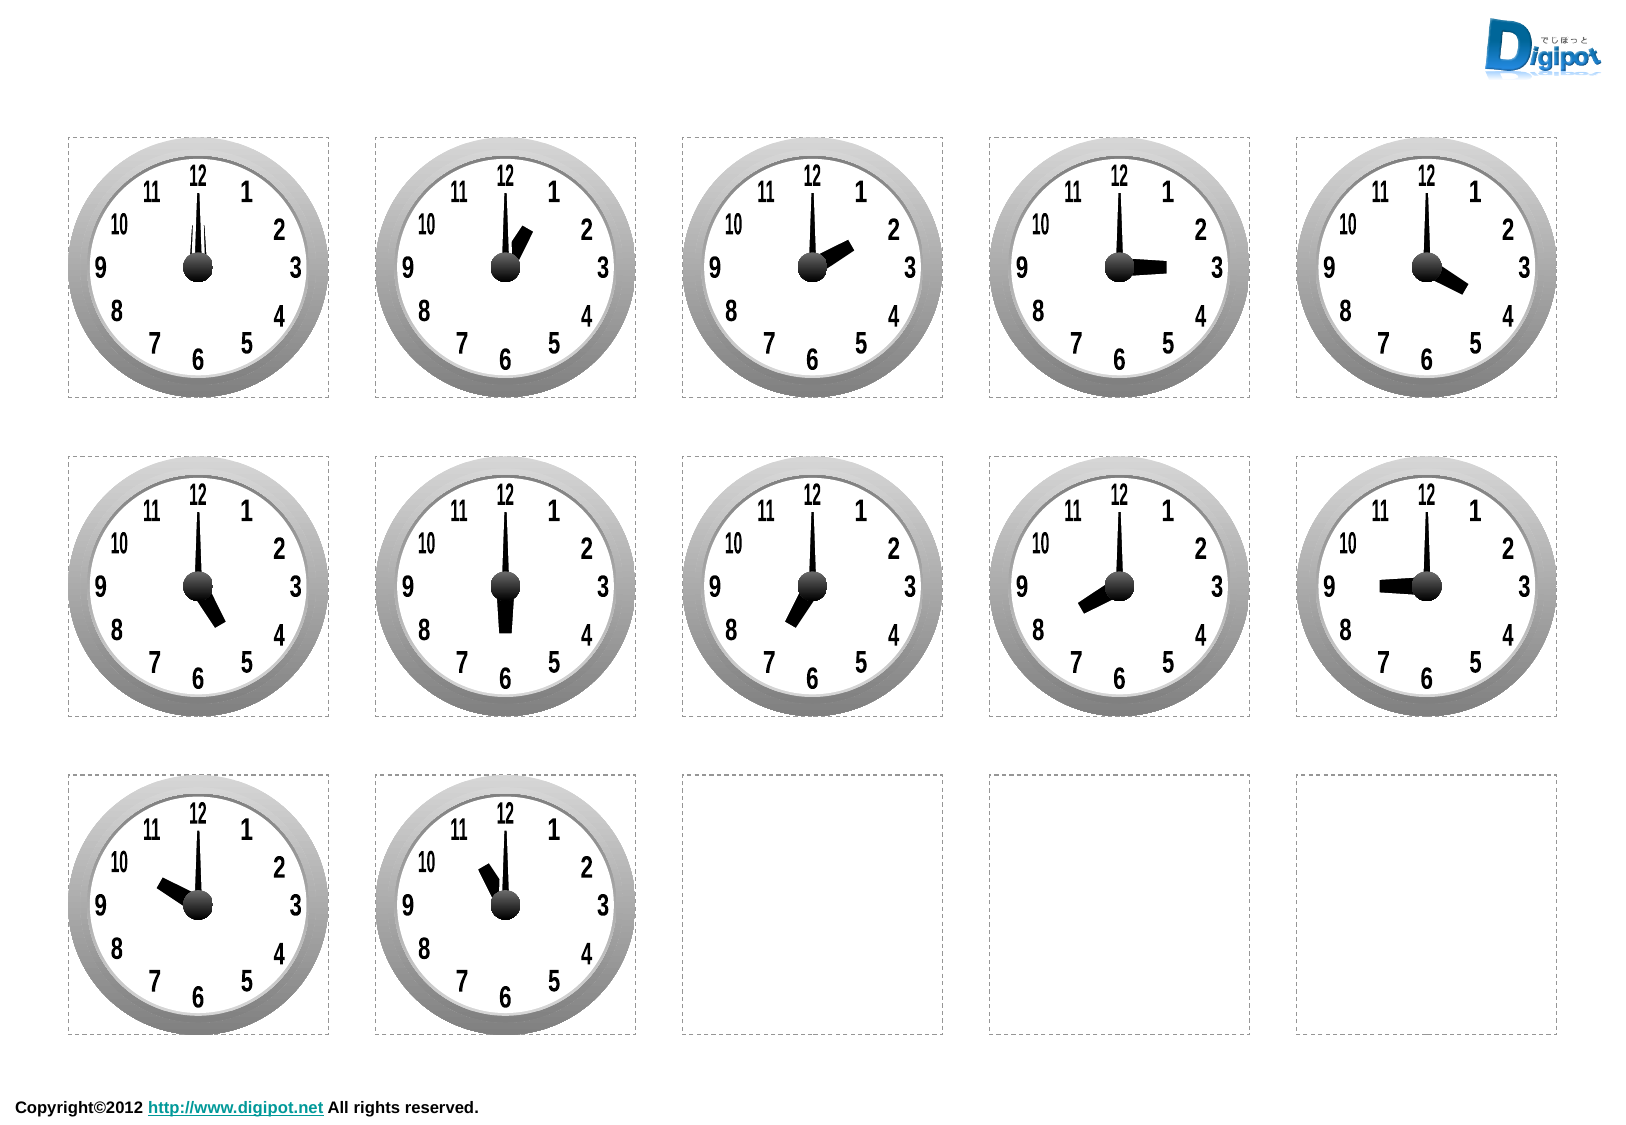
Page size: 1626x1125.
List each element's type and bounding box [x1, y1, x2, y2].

text_box [682, 456, 943, 717]
text_box [68, 456, 329, 717]
text_box [375, 774, 636, 1035]
text_box [375, 456, 636, 717]
text_box [1296, 137, 1557, 398]
text_box [682, 137, 943, 398]
text_box [375, 137, 636, 398]
text_box [68, 774, 329, 1035]
text_box [989, 456, 1250, 717]
text_box [68, 137, 329, 398]
text_box [989, 137, 1250, 398]
text_box [1296, 456, 1557, 717]
picture [1485, 18, 1602, 82]
